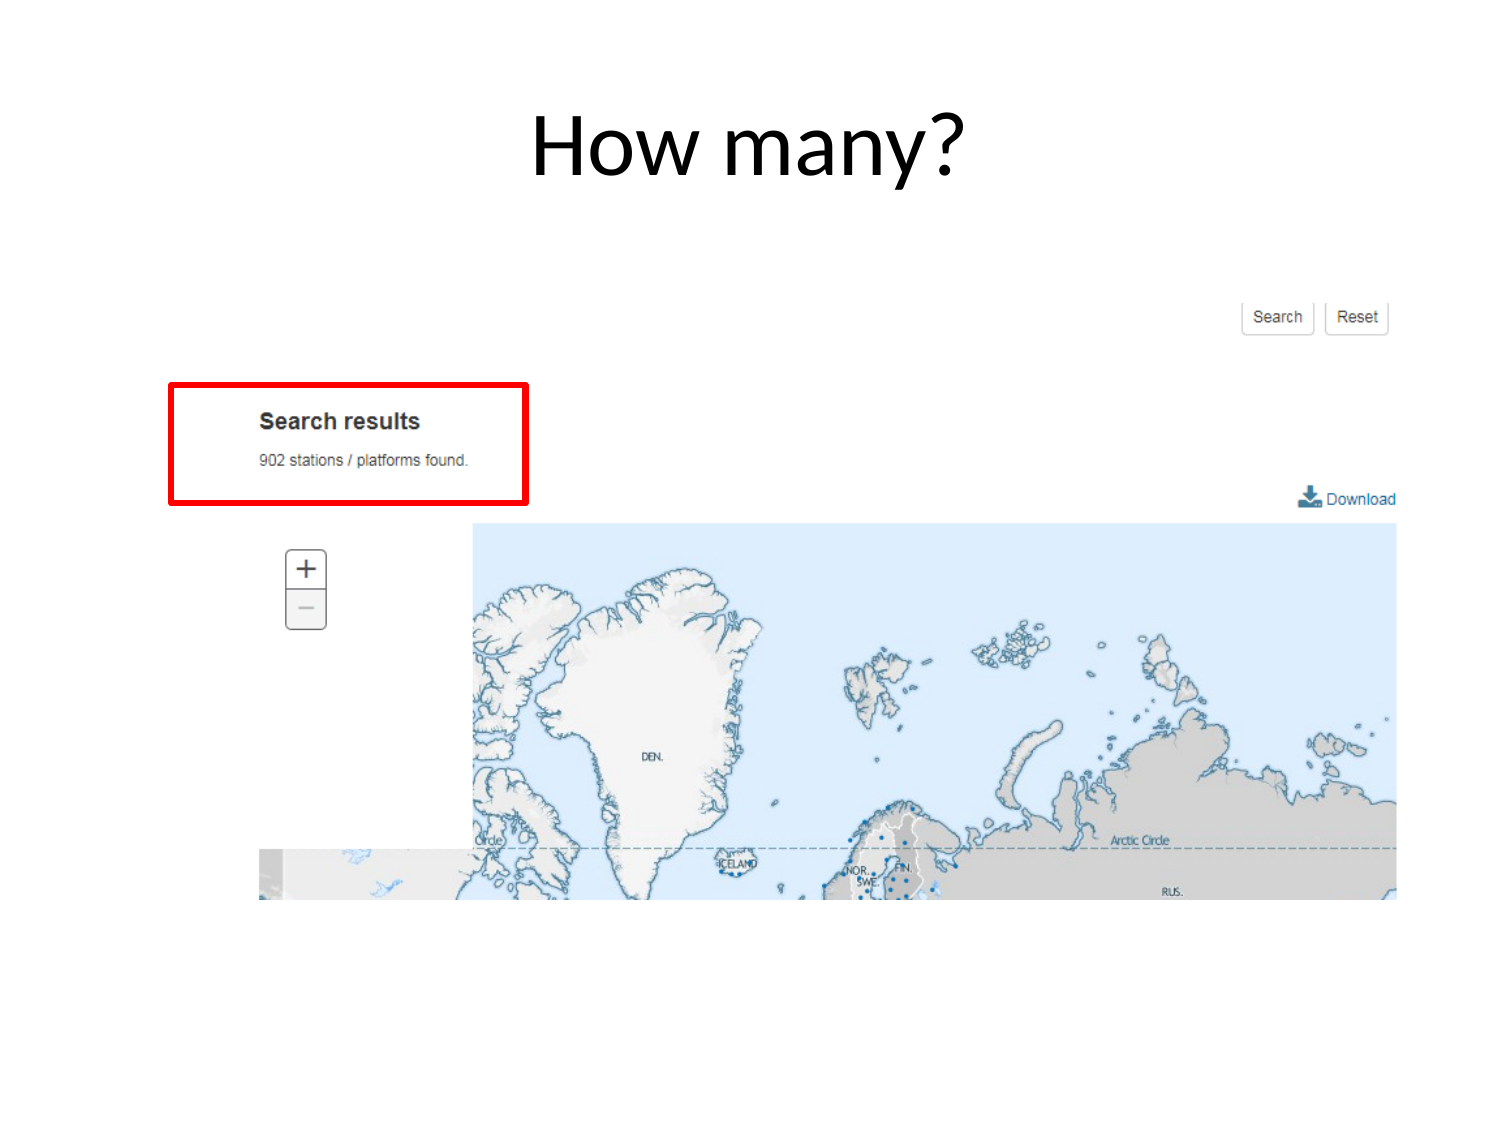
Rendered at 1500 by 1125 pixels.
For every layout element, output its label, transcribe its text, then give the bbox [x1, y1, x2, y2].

picture [111, 302, 1441, 900]
title How many? [75, 45, 1425, 233]
